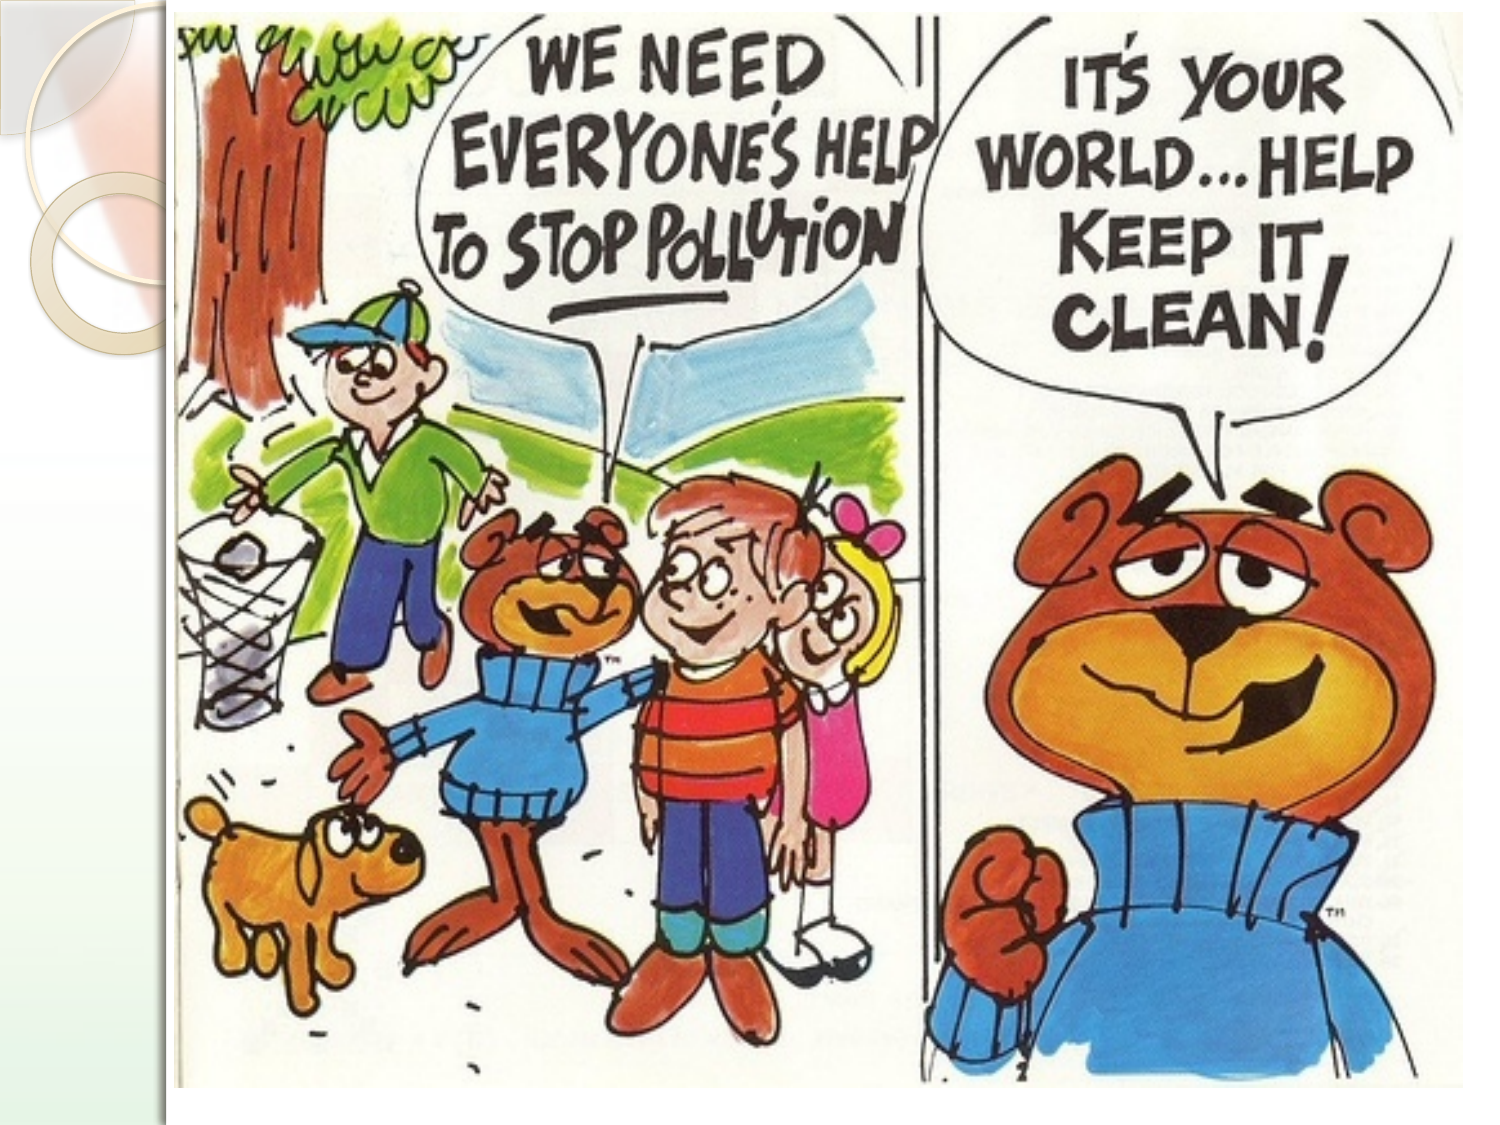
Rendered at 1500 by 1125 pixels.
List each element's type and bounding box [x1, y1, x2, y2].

picture [174, 12, 1463, 1088]
